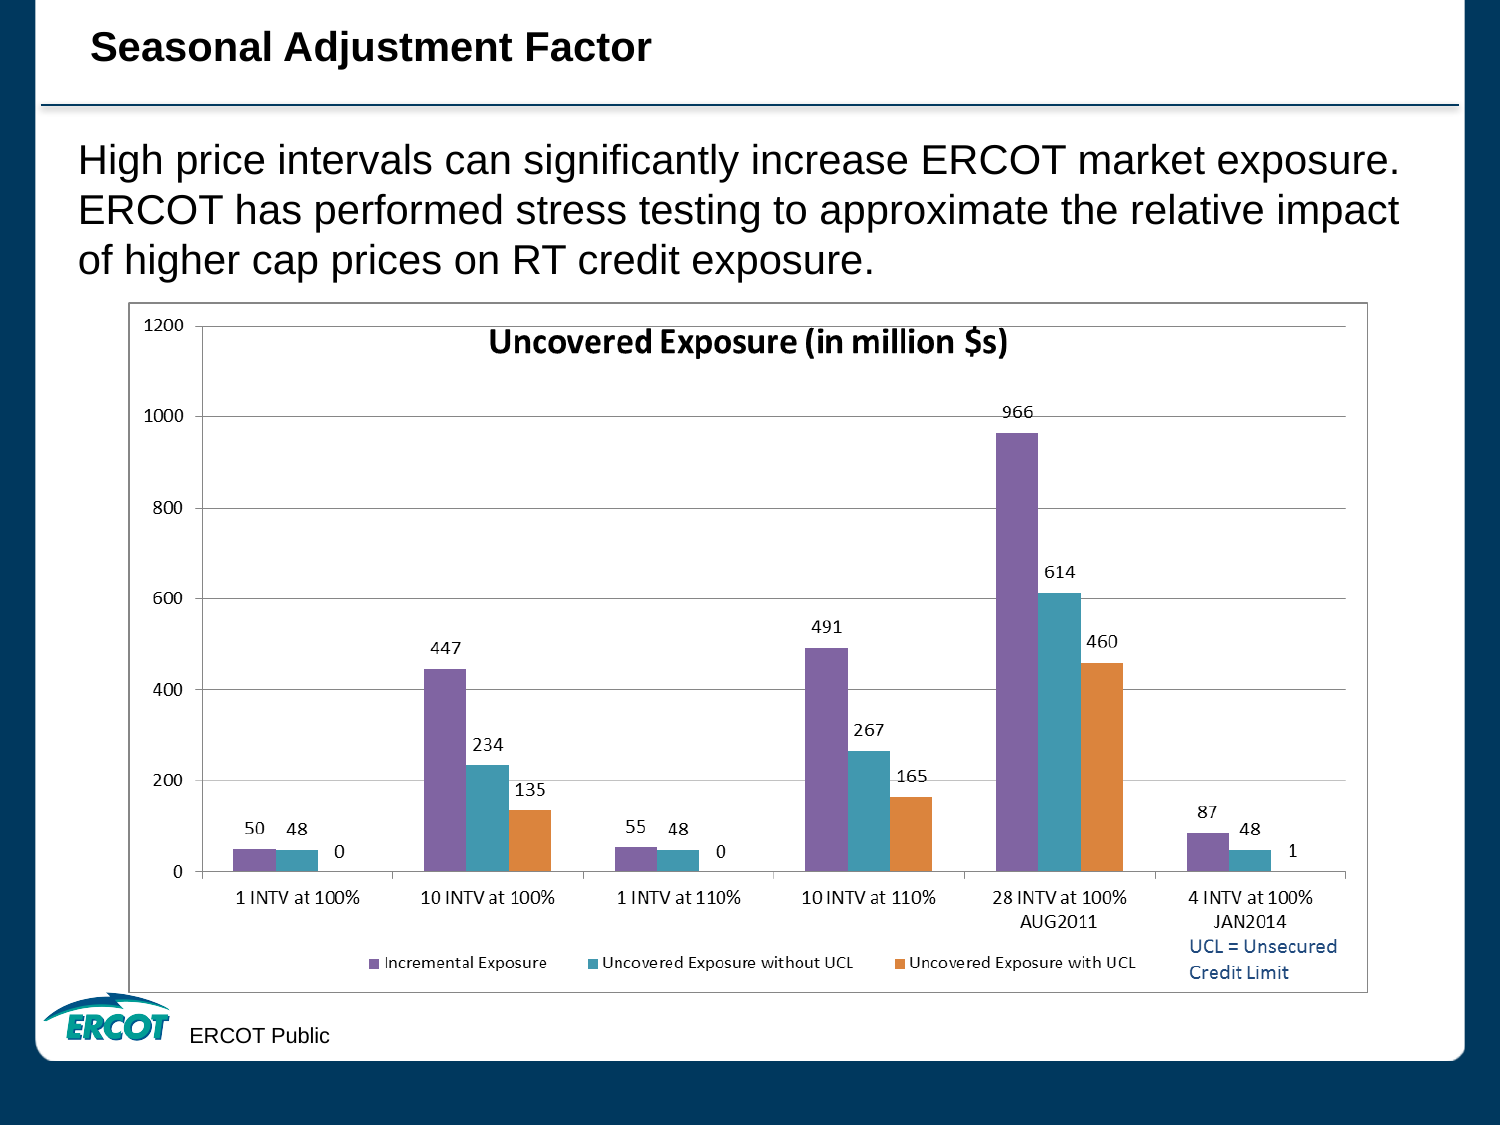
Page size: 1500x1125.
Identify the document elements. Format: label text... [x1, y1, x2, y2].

text_box ERCOT Public [174, 1001, 1302, 1056]
title Seasonal Adjustment Factor [75, 0, 1425, 89]
list High price intervals can significantly increase ERCOT market exposure. ERCOT has performed stress testing to approximate the relative impact of higher cap prices on RT credit exposure. [63, 125, 1446, 497]
picture [40, 302, 1369, 1045]
